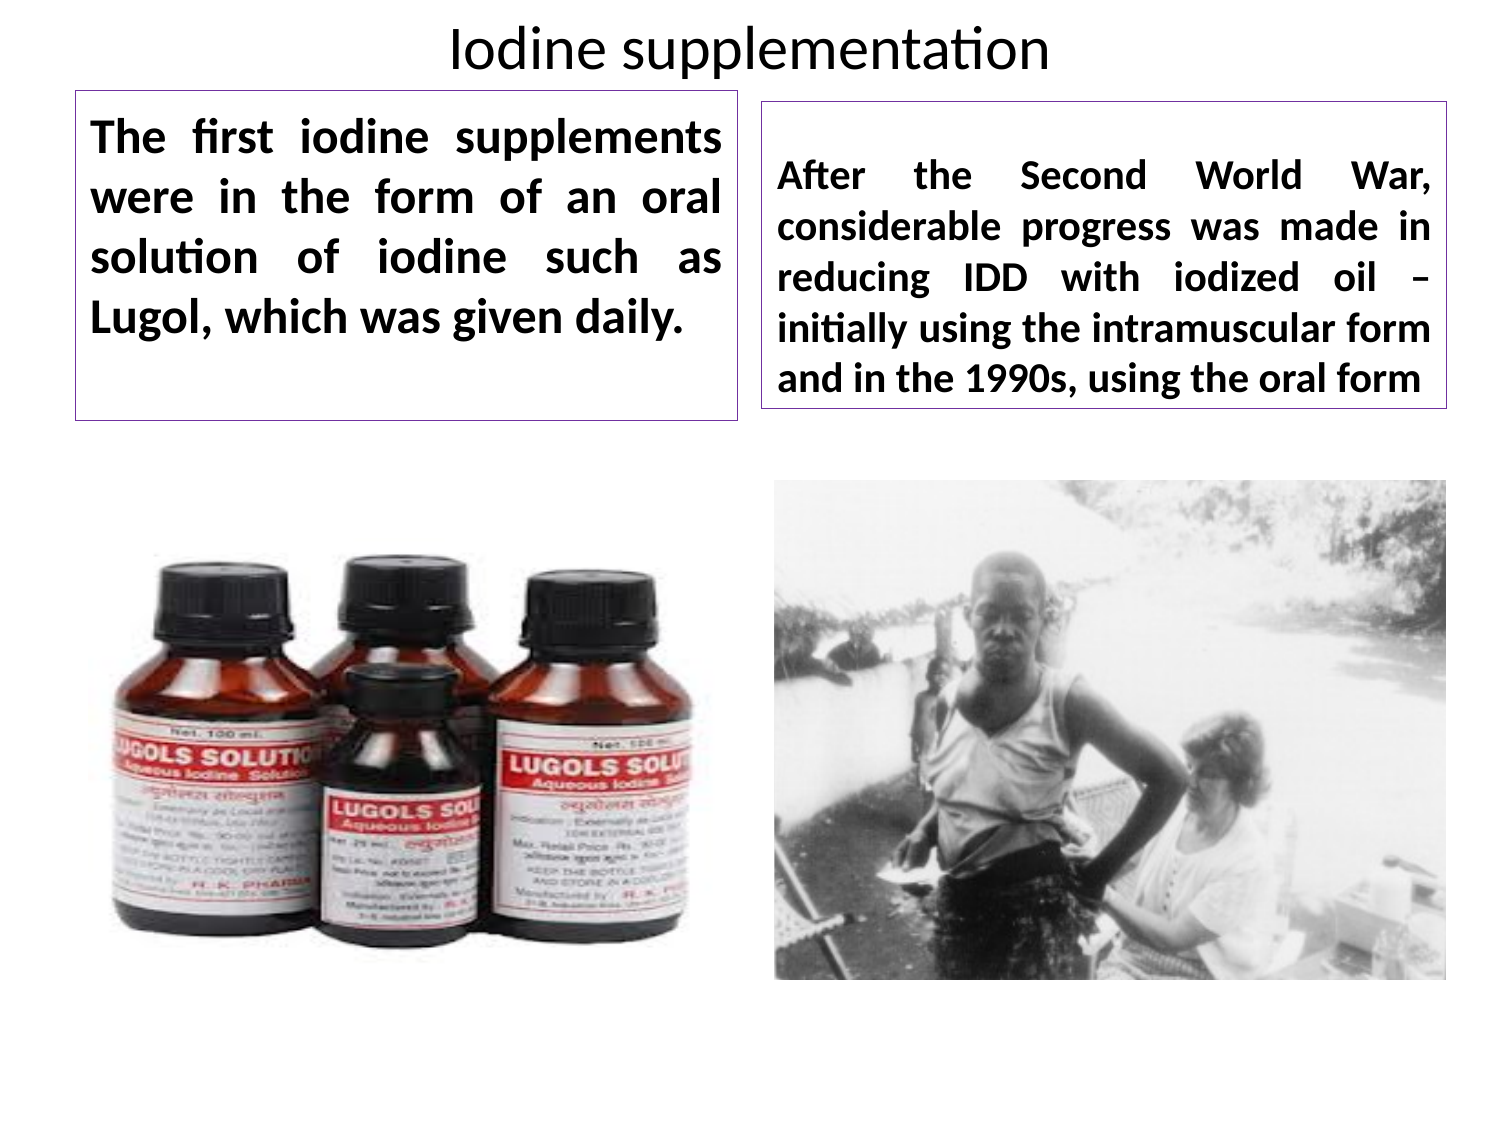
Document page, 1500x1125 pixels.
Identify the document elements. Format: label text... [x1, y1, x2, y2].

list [773, 479, 1448, 981]
list After the Second World War, considerable progress was made in reducing IDD with iodized oil – initially using the intramuscular form and in the 1990s, using the oral form [761, 101, 1447, 409]
list The first iodine supplements were in the form of an oral solution of iodine such as Lugol, which was given daily. [75, 90, 738, 421]
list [88, 538, 715, 965]
title Iodine supplementation [75, 0, 1425, 90]
